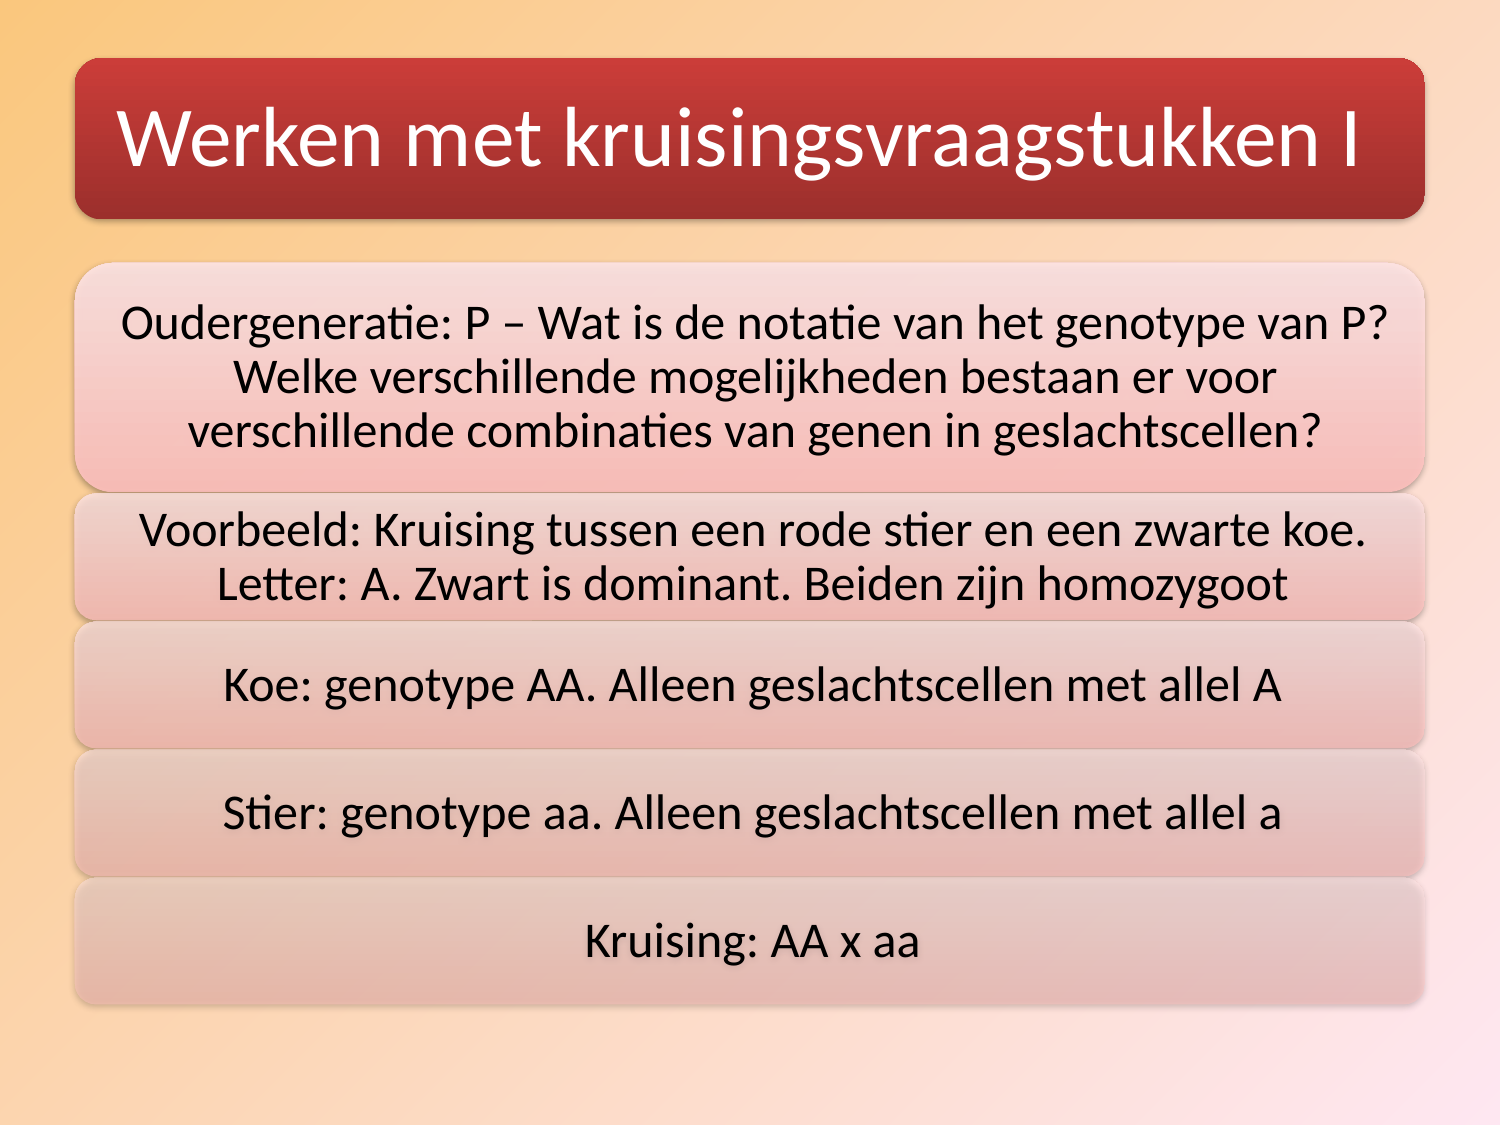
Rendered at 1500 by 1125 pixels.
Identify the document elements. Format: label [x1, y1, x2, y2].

text_box [74, 44, 1426, 233]
list [74, 262, 1426, 1006]
